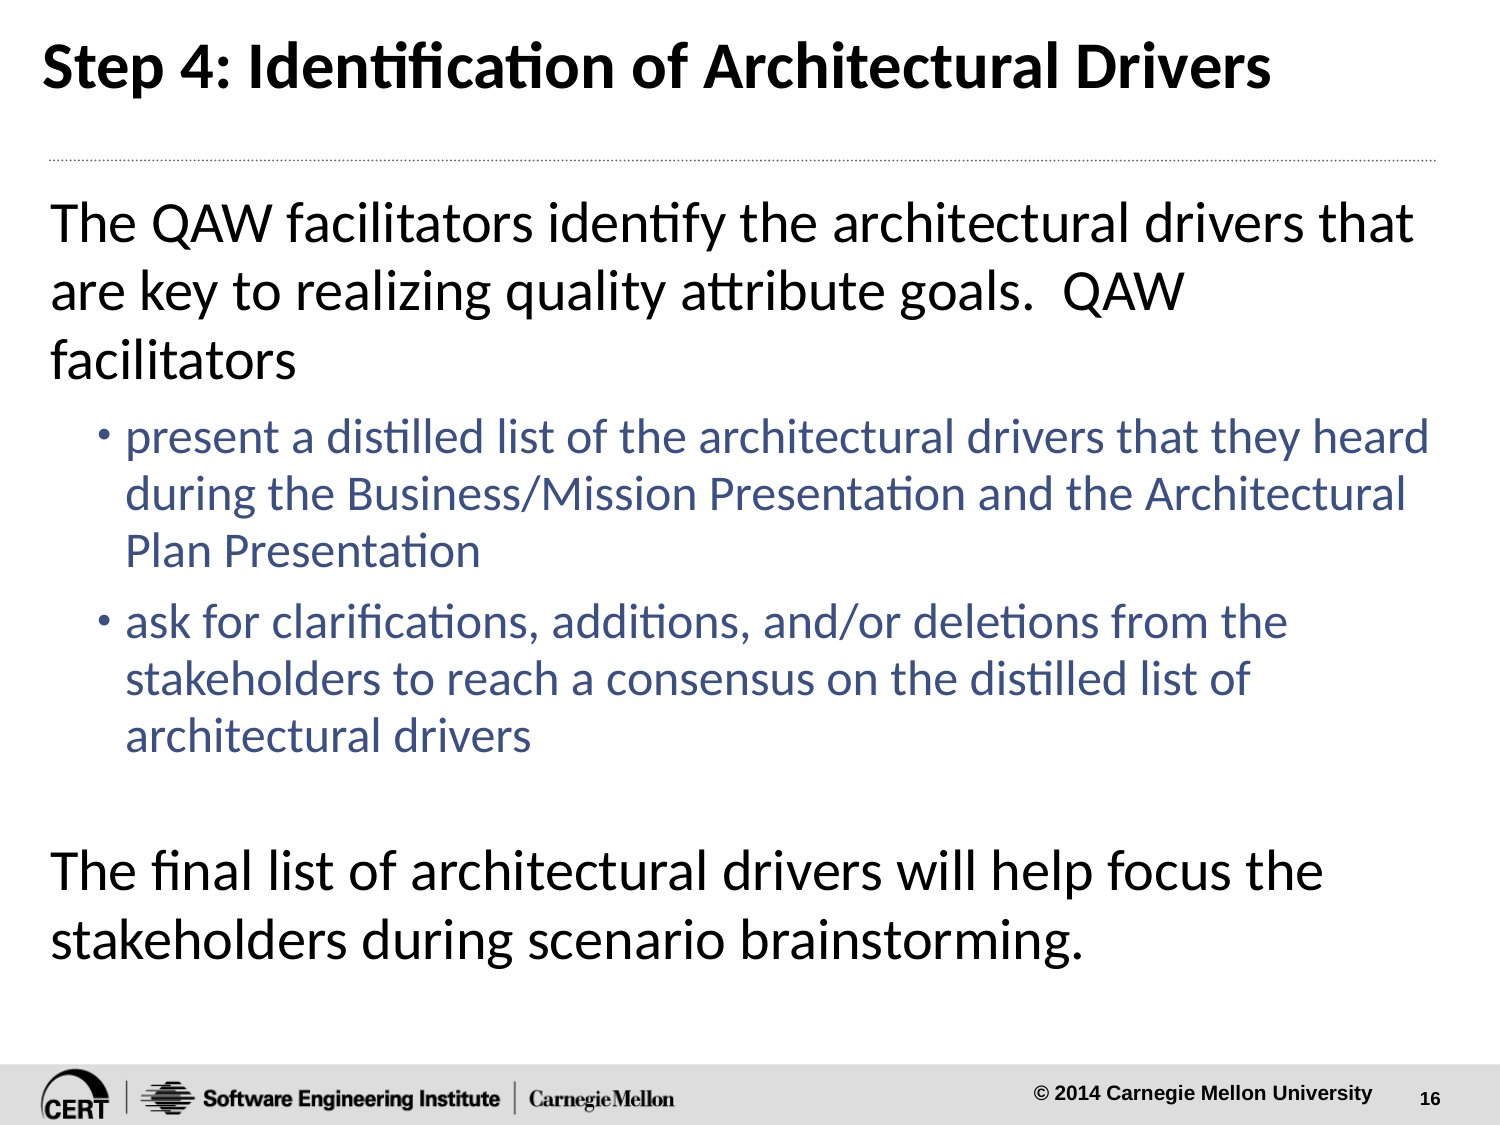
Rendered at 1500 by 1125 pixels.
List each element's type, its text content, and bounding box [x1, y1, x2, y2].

list The QAW facilitators identify the architectural drivers that are key to realizing quality attribute goals. QAW facilitators present a distilled list of the architectural drivers that they heard during the Business/Mission Presentation and the Architectural Plan Presentation ask for clarifications, additions, and/or deletions from the stakeholders to reach a consensus on the distilled list of architectural drivers The final list of architectural drivers will help focus the stakeholders during scenario brainstorming. [49, 187, 1438, 1001]
picture [24, 1065, 688, 1125]
title Step 4: Identification of Architectural Drivers [42, 37, 1434, 155]
